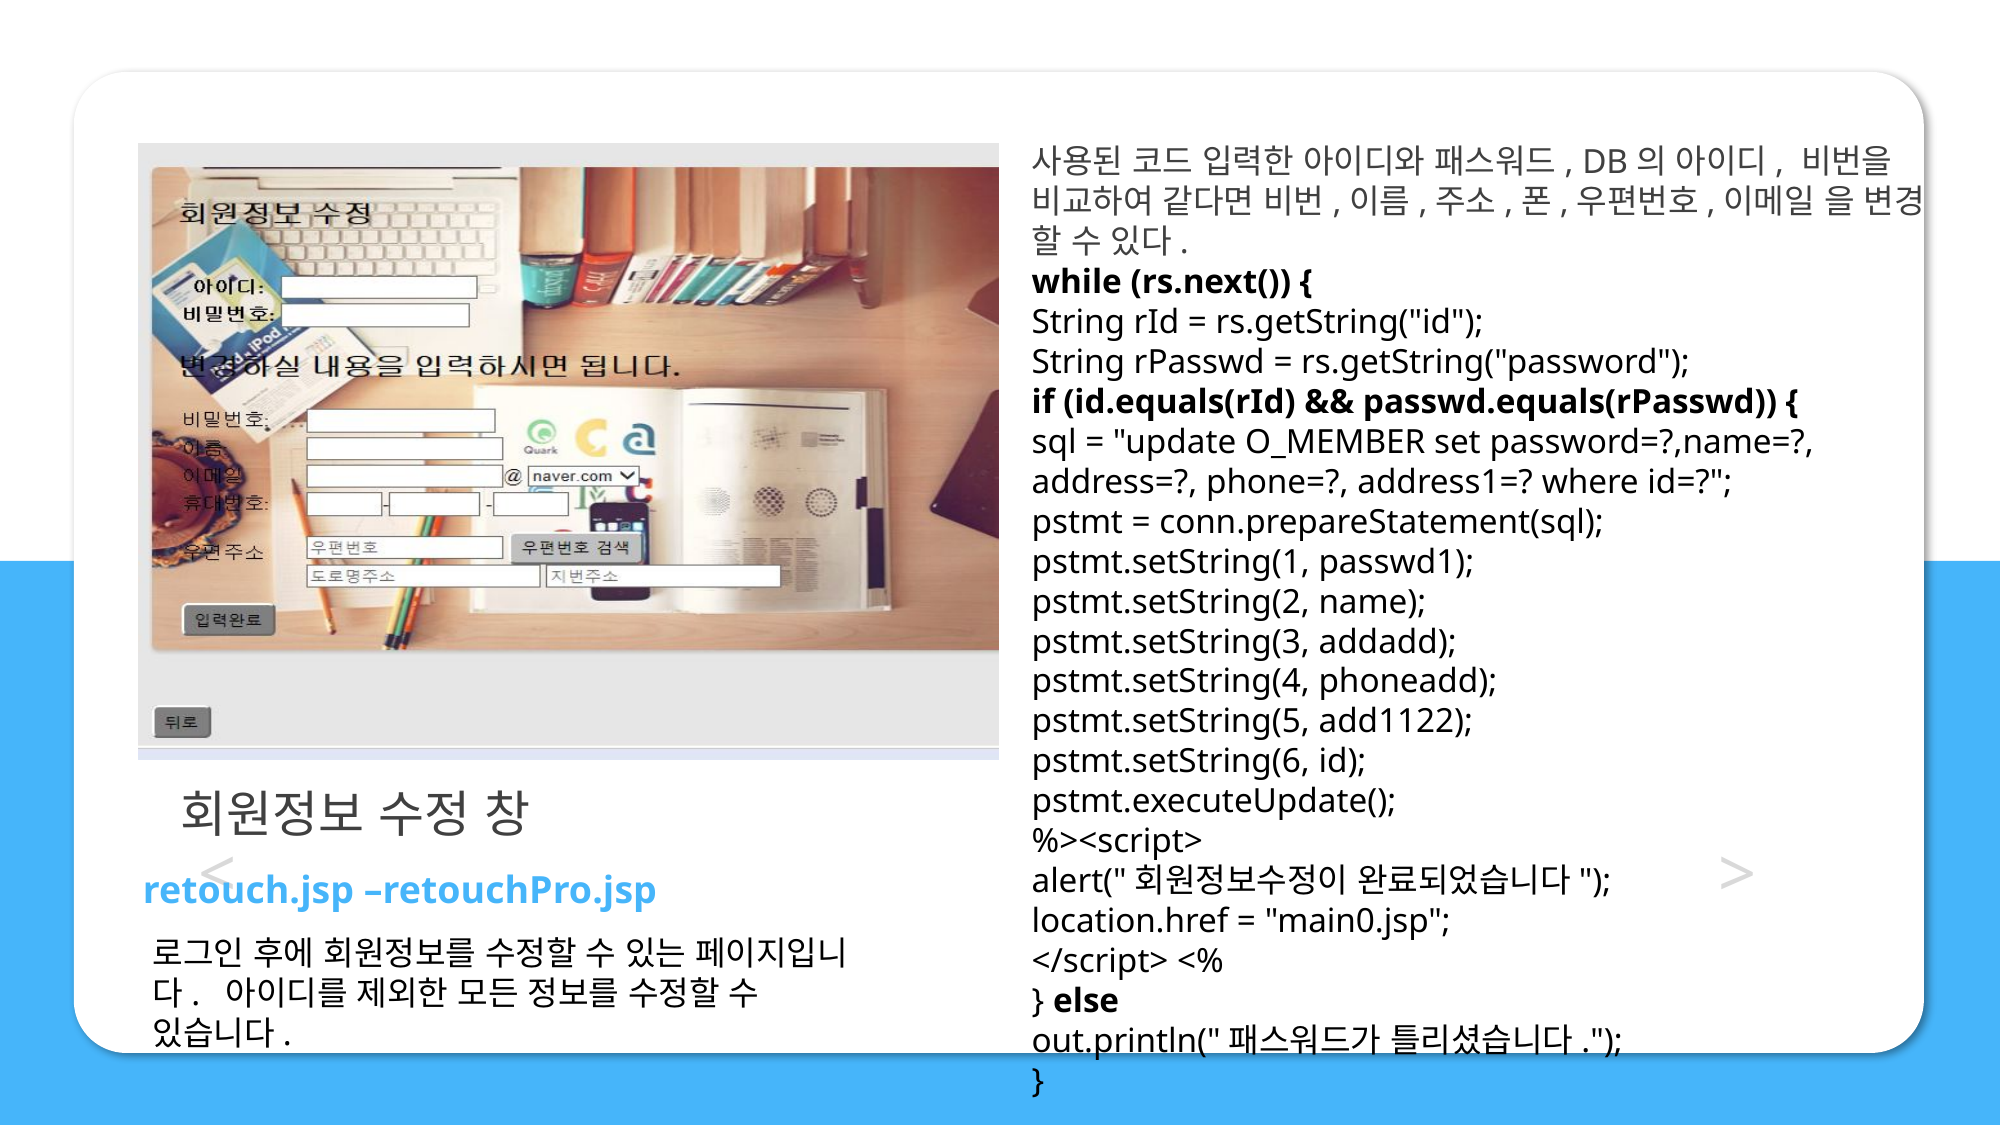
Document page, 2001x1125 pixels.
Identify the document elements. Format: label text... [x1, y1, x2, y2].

text_box [0, 560, 2000, 1125]
text_box [72, 70, 1925, 1054]
picture [138, 142, 999, 760]
text_box 로그인 후에 회원정보를 수정할 수 있는 페이지입니다. 아이디를 제외한 모든 정보를 수정할 수 있습니다. [138, 925, 899, 1060]
text_box 사용된 코드 입력한 아이디와 패스워드, DB의 아이디, 비번을 비교하여 같다면 비번,이름,주소,폰,우편번호,이메일 을 변경 할 수 있다. while (rs.next()) { String rId = rs.getString("id"); String rPasswd = rs.getString("password"); if (id.equals(rId) && passwd.equals(rPasswd)) { sql = "update O_MEMBER set password=?,name=?, address=?, phone=?, address1=? where id=?"; pstmt = conn.prepareStatement(sql); pstmt.setString(1, passwd1); pstmt.setString(2, name); pstmt.setString(3, addadd); pstmt.setString(4, phoneadd); pstmt.setString(5, add1122); pstmt.setString(6, id); pstmt.executeUpdate(); %><script> alert("회원정보수정이 완료되었습니다"); location.href = "main0.jsp"; </script> <% } else out.println("패스워드가 틀리셨습니다."); } [1016, 133, 2000, 1107]
text_box 회원정보 수정 창 [165, 775, 546, 851]
text_box < [183, 851, 252, 859]
text_box retouch.jsp –retouchPro.jsp [128, 859, 673, 919]
